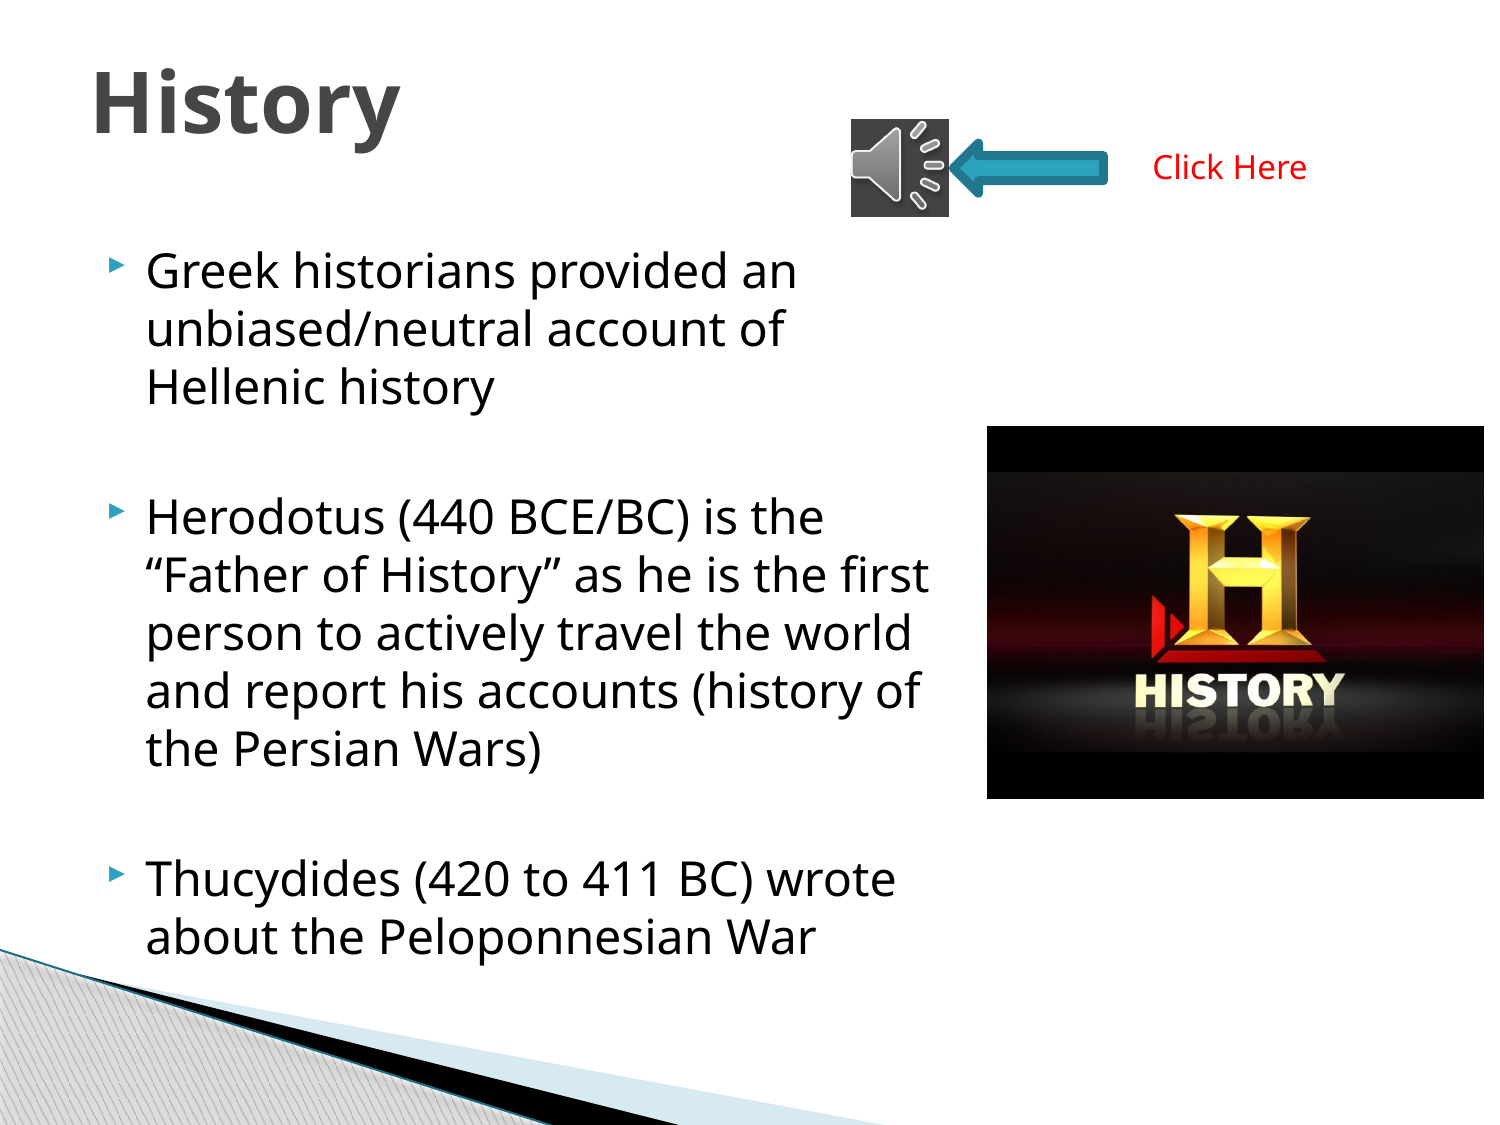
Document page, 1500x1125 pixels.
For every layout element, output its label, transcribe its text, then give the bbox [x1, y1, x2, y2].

title History [75, 6, 1425, 194]
picture [849, 117, 951, 219]
text_box [956, 138, 1108, 198]
picture [987, 426, 1484, 799]
list Greek historians provided an unbiased/neutral account of Hellenic history Herodotus (440 BCE/BC) is the “Father of History” as he is the first person to actively travel the world and report his accounts (history of the Persian Wars) Thucydides (420 to 411 BC) wrote about the Peloponnesian War [75, 232, 988, 975]
text_box Click Here [1137, 138, 1400, 194]
